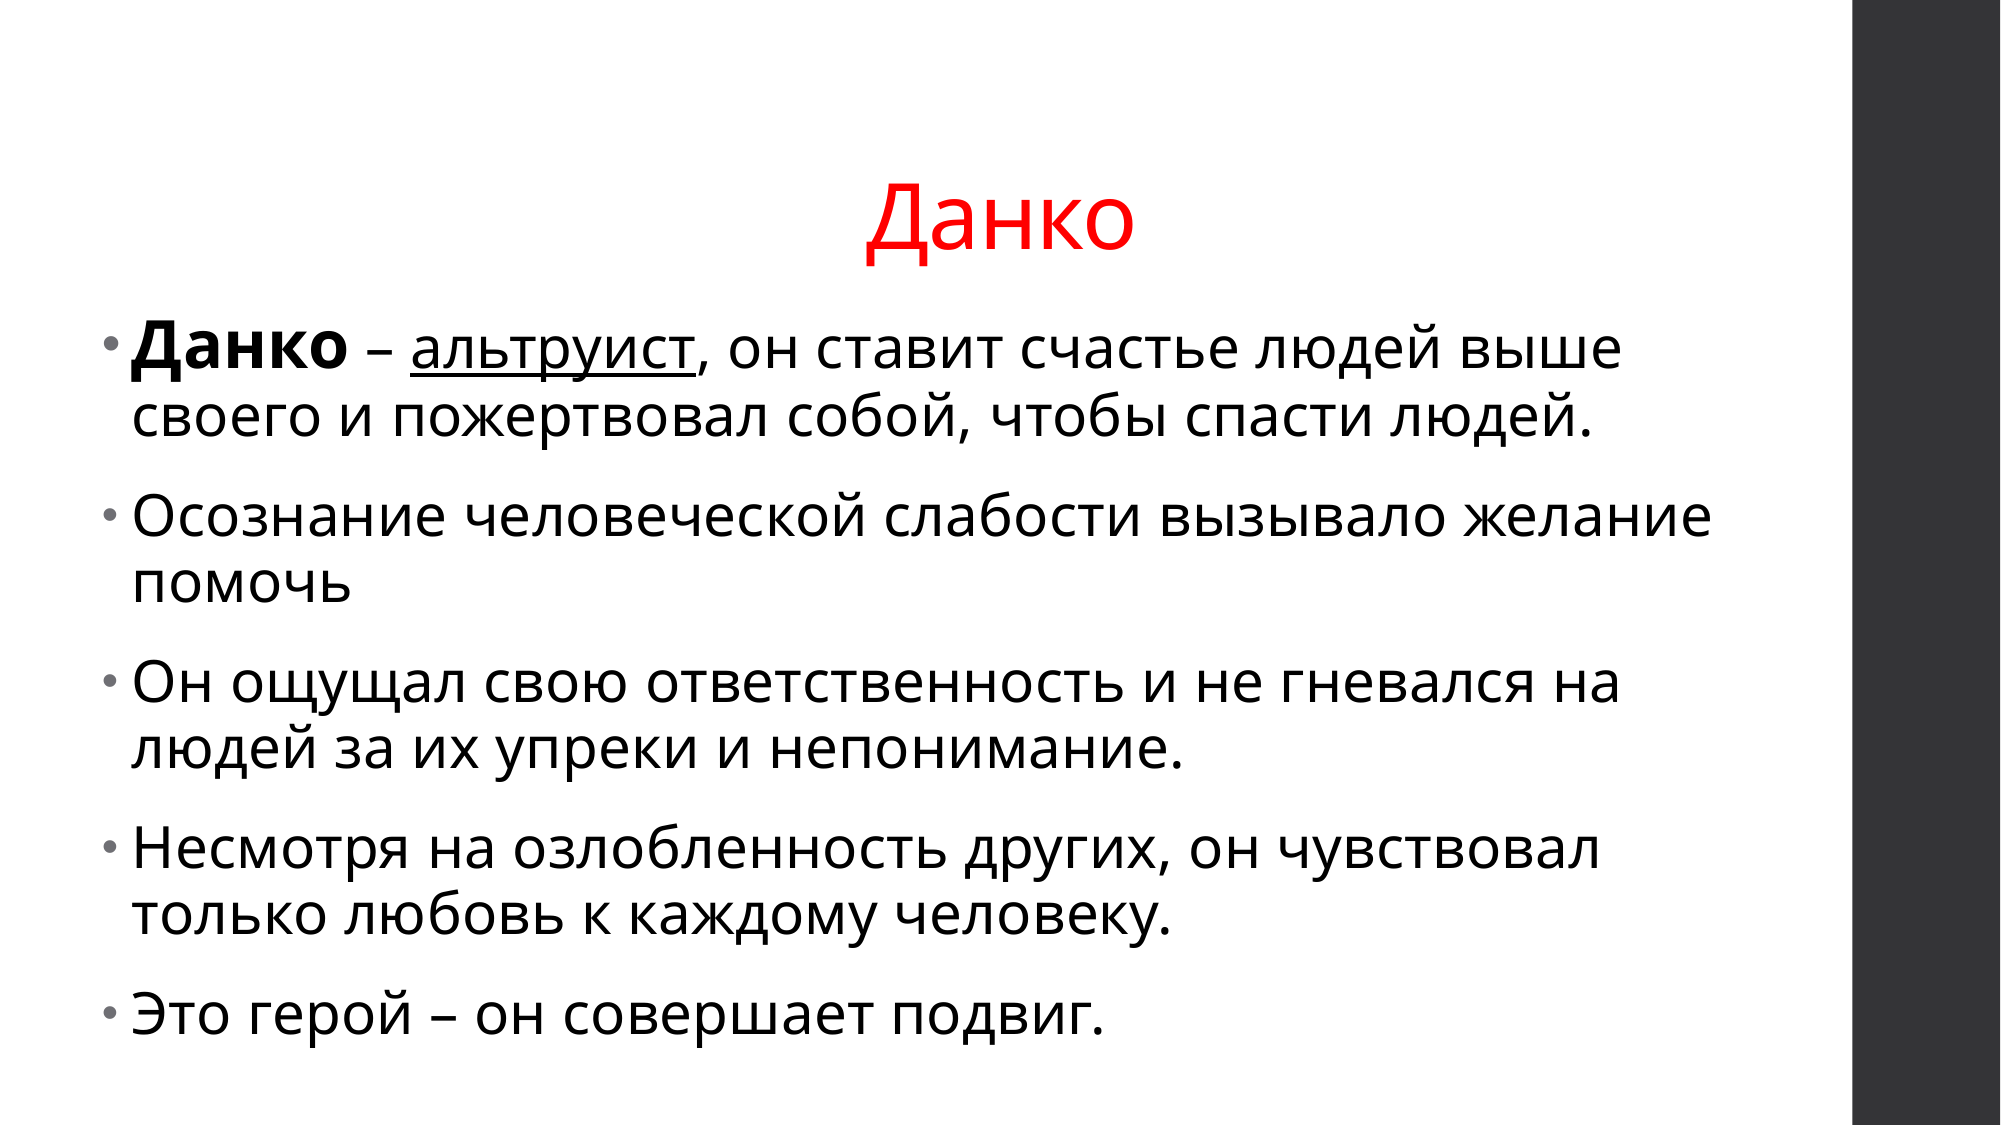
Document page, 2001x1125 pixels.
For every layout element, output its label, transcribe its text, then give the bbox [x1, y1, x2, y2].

list Данко – альтруист, он ставит счастье людей выше своего и пожертвовал собой, чтобы спасти людей. Осознание человеческой слабости вызывало желание помочь Он ощущал свою ответственность и не гневался на людей за их упреки и непонимание. Несмотря на озлобленность других, он чувствовал только любовь к каждому человеку. Это герой – он совершает подвиг. [86, 299, 1797, 1079]
title Данко [206, 60, 1797, 278]
